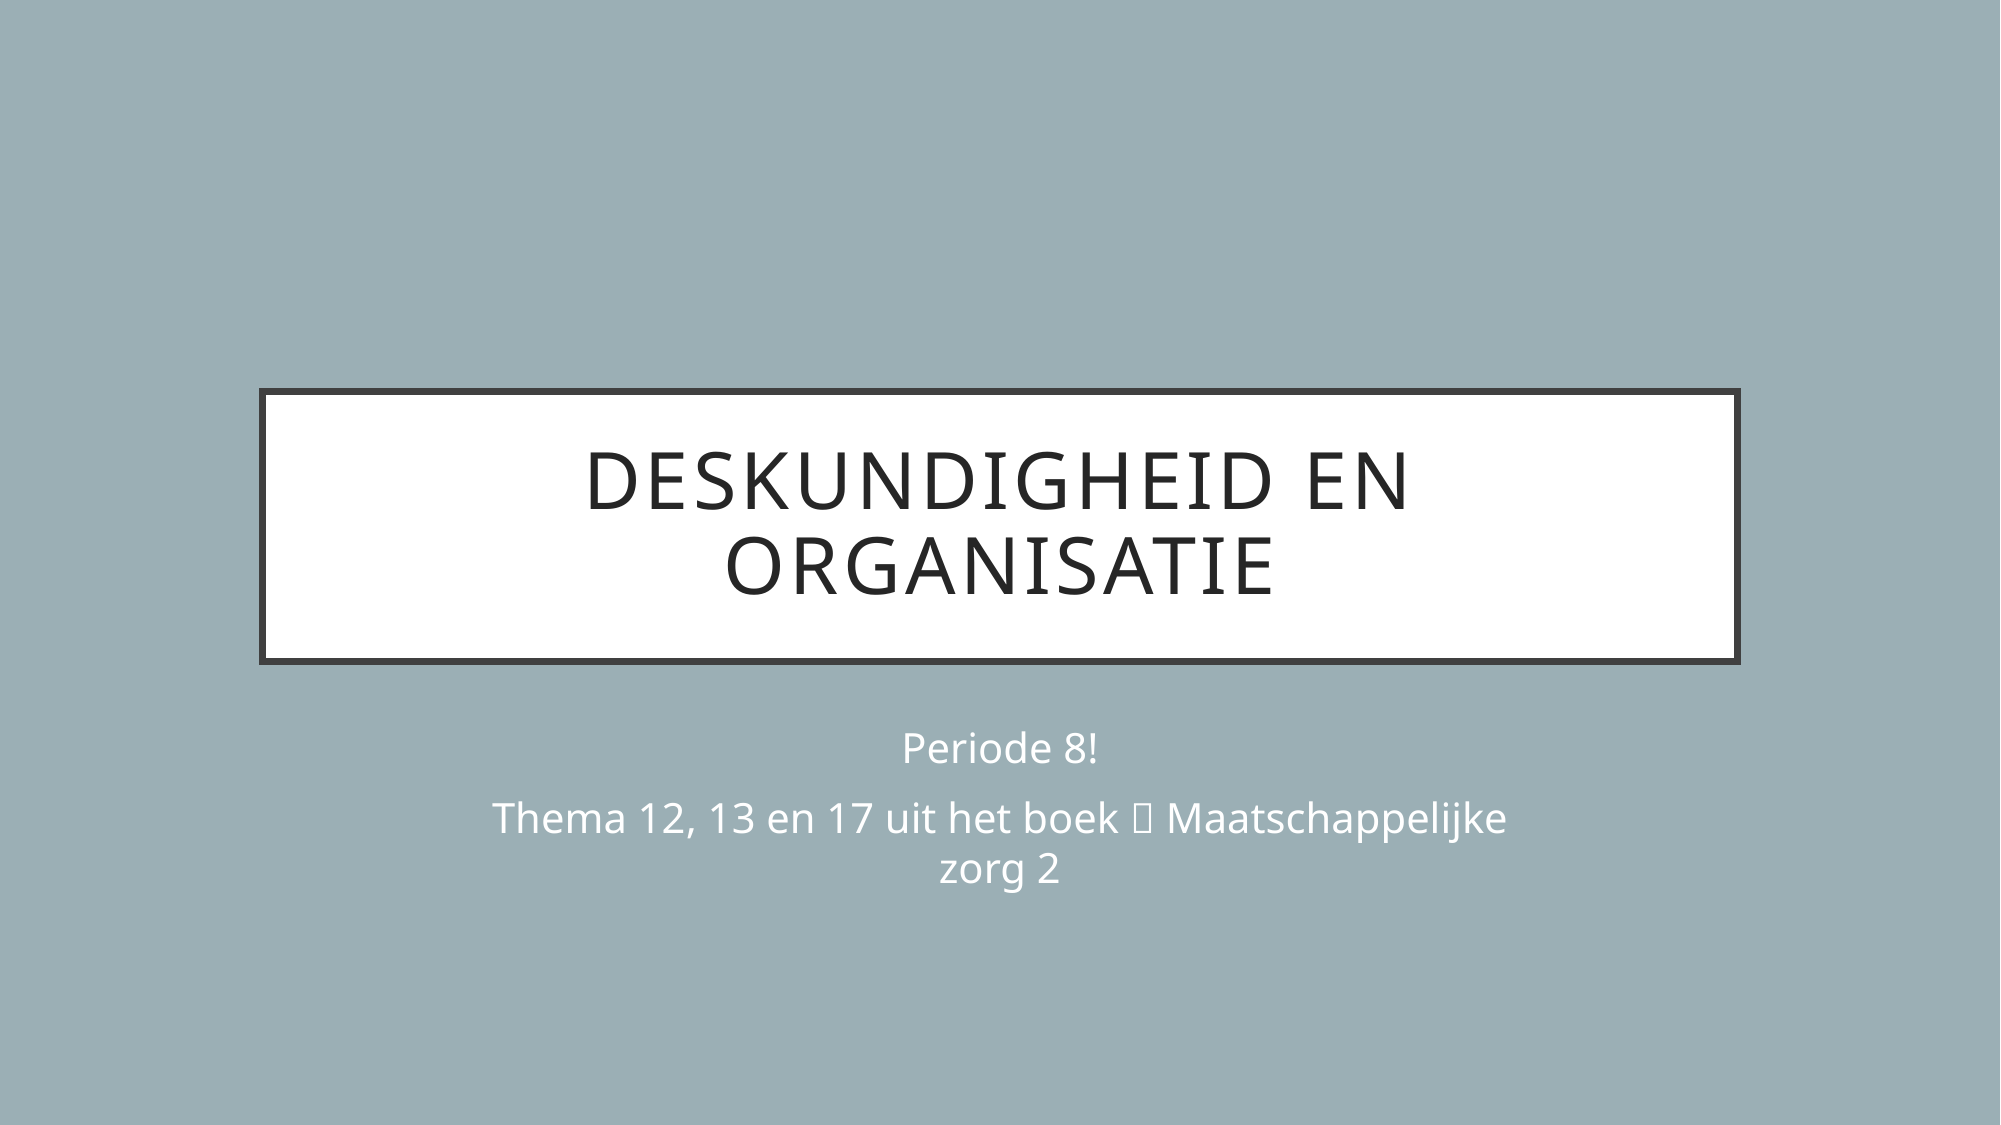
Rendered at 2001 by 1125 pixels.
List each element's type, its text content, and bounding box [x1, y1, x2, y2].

title Deskundigheid en organisatie [259, 388, 1741, 665]
subtitle Periode 8! Thema 12, 13 en 17 uit het boek  Maatschappelijke zorg 2 [442, 713, 1558, 918]
